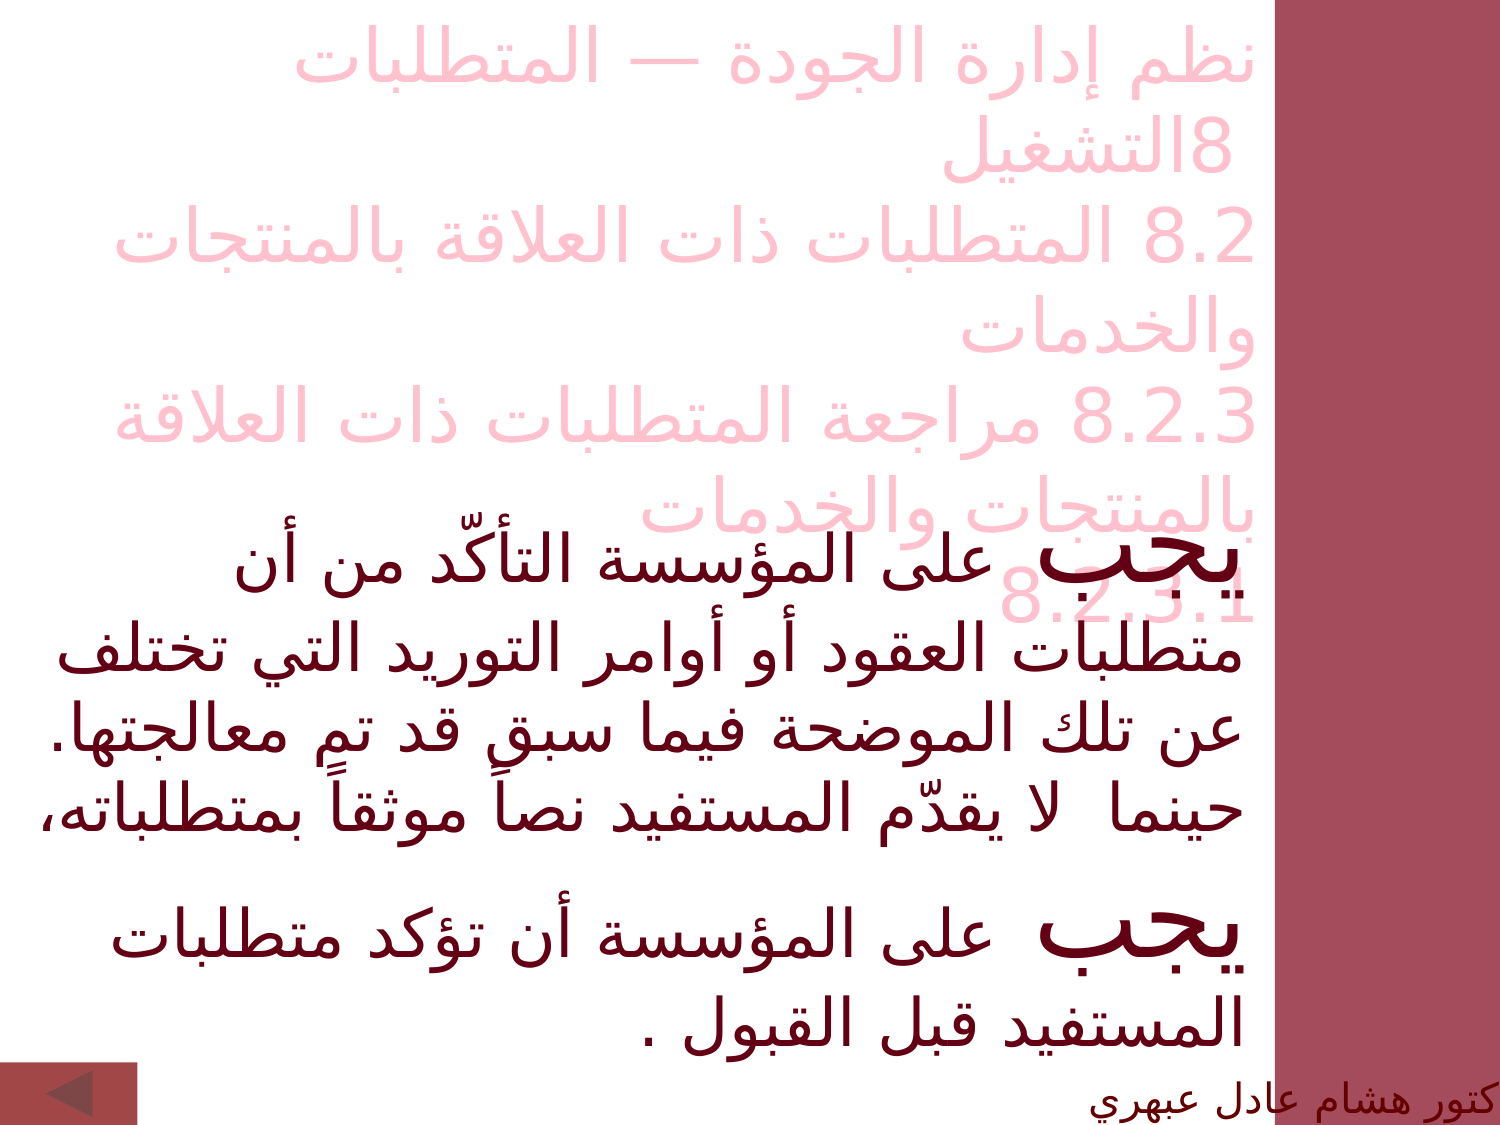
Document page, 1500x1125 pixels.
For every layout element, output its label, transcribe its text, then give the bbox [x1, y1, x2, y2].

text_box نظم إدارة الجودة — المتطلبات 8التشغيل 8.2 المتطلبات ذات العلاقة بالمنتجات والخدمات 8.2.3 مراجعة المتطلبات ذات العلاقة بالمنتجات والخدمات 8.2.3.1 [0, 0, 1275, 645]
text_box الدكتور هشام عادل عبهري [1073, 1064, 1500, 1125]
text_box [1273, 0, 1500, 1064]
text_box [0, 1060, 140, 1125]
text_box يجب على المؤسسة التأكّد من أن متطلبات العقود أو أوامر التوريد التي تختلف عن تلك الموضحة فيما سبق قد تم معالجتها. حينما لا يقدّم المستفيد نصاً موثقاً بمتطلباته، يجب على المؤسسة أن تؤكد متطلبات المستفيد قبل القبول . [12, 462, 1263, 1068]
